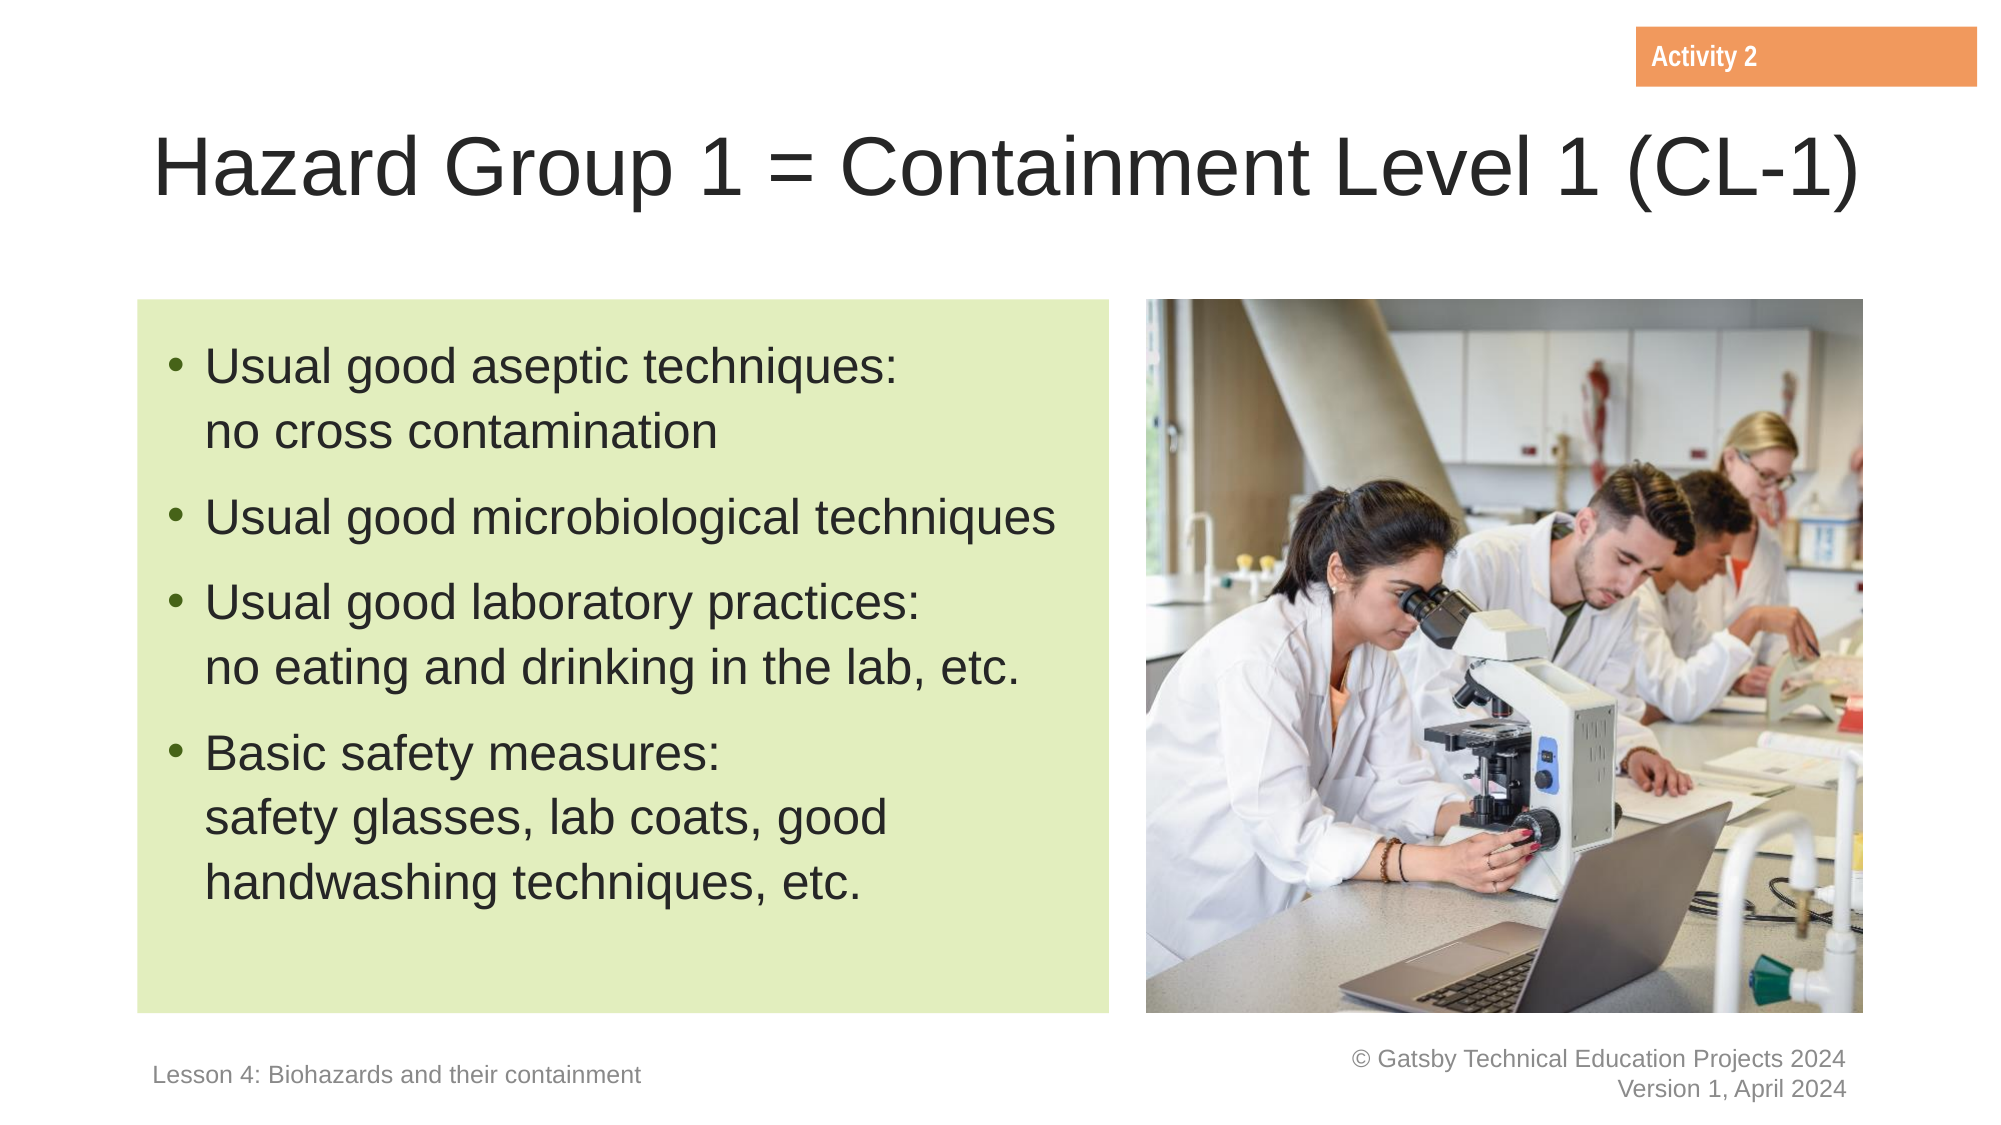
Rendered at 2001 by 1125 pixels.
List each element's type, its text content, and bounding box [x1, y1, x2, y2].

list Lesson 4: Biohazards and their containment [137, 1042, 829, 1103]
list Usual good aseptic techniques: no cross contamination Usual good microbiological techniques Usual good laboratory practices: no eating and drinking in the lab, etc. Basic safety measures: safety glasses, lab coats, good handwashing techniques, etc. [137, 299, 1109, 1014]
list Activity 2 [1636, 26, 1978, 87]
picture [1146, 299, 1863, 1023]
title Hazard Group 1 = Containment Level 1 (CL-1) [137, 59, 1888, 278]
